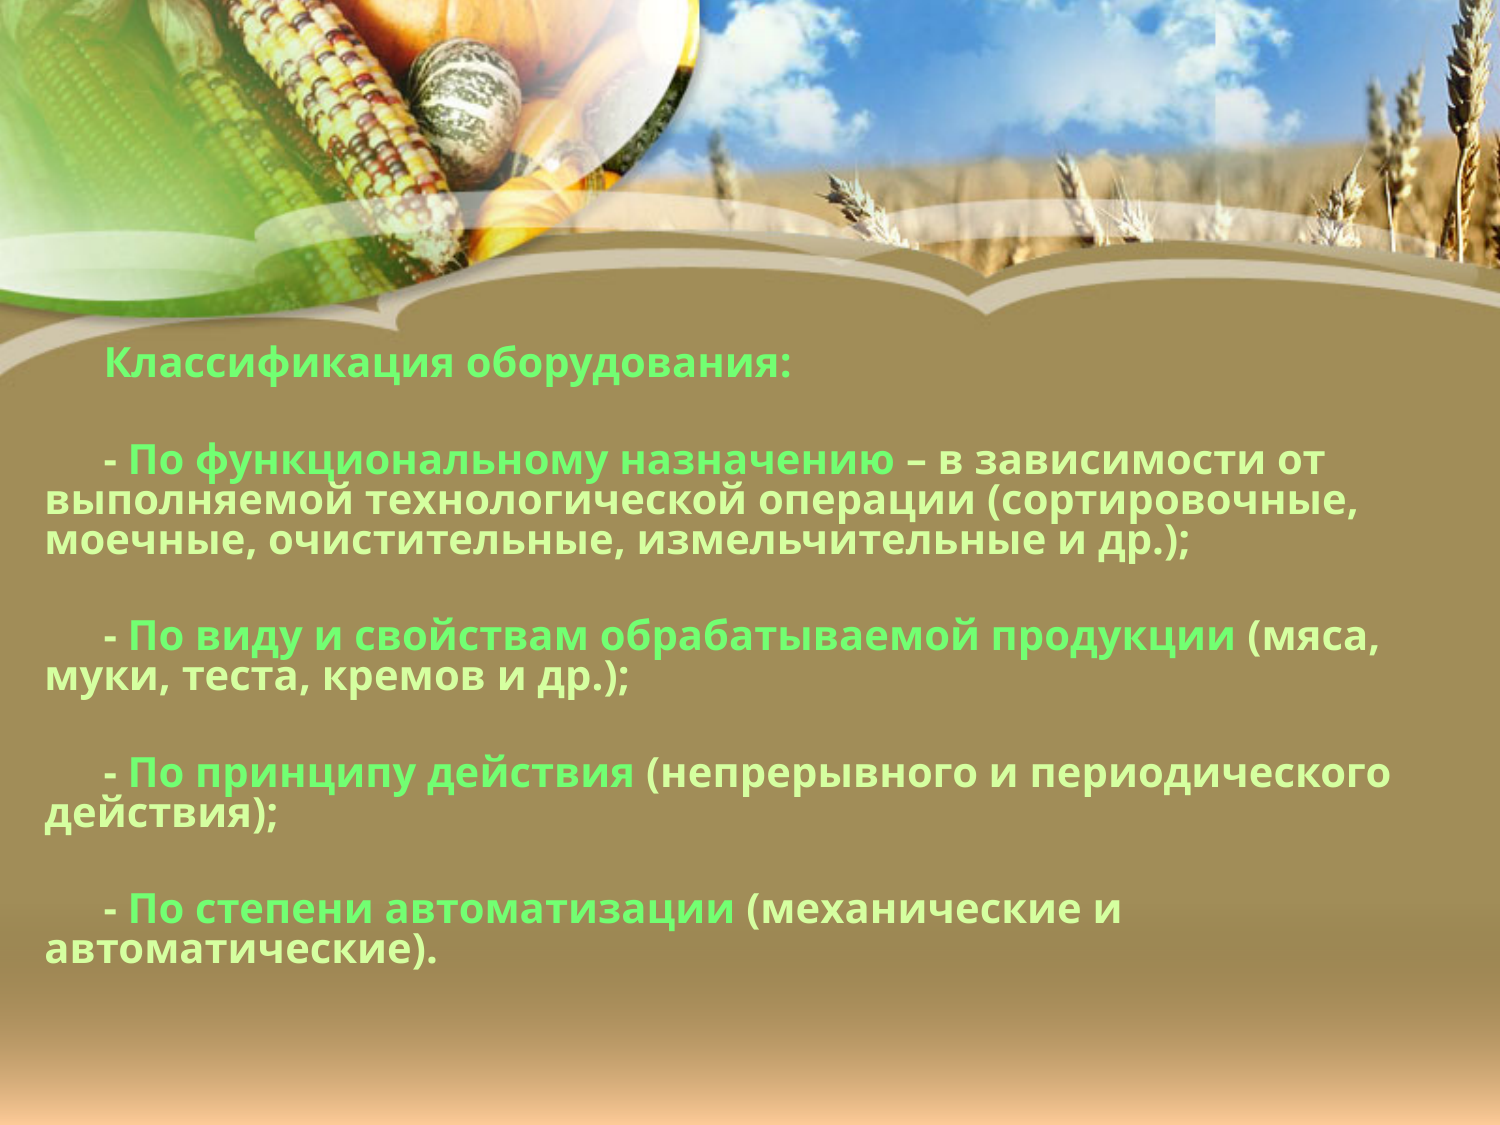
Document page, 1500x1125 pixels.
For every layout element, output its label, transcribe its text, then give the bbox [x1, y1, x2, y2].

picture [0, 0, 1500, 935]
list Классификация оборудования: - По функциональному назначению – в зависимости от выполняемой технологической операции (сортировочные, моечные, очистительные, измельчительные и др.); - По виду и свойствам обрабатываемой продукции (мяса, муки, теста, кремов и др.); - По принципу действия (непрерывного и периодического действия); - По степени автоматизации (механические и автоматические). [29, 338, 1447, 1094]
